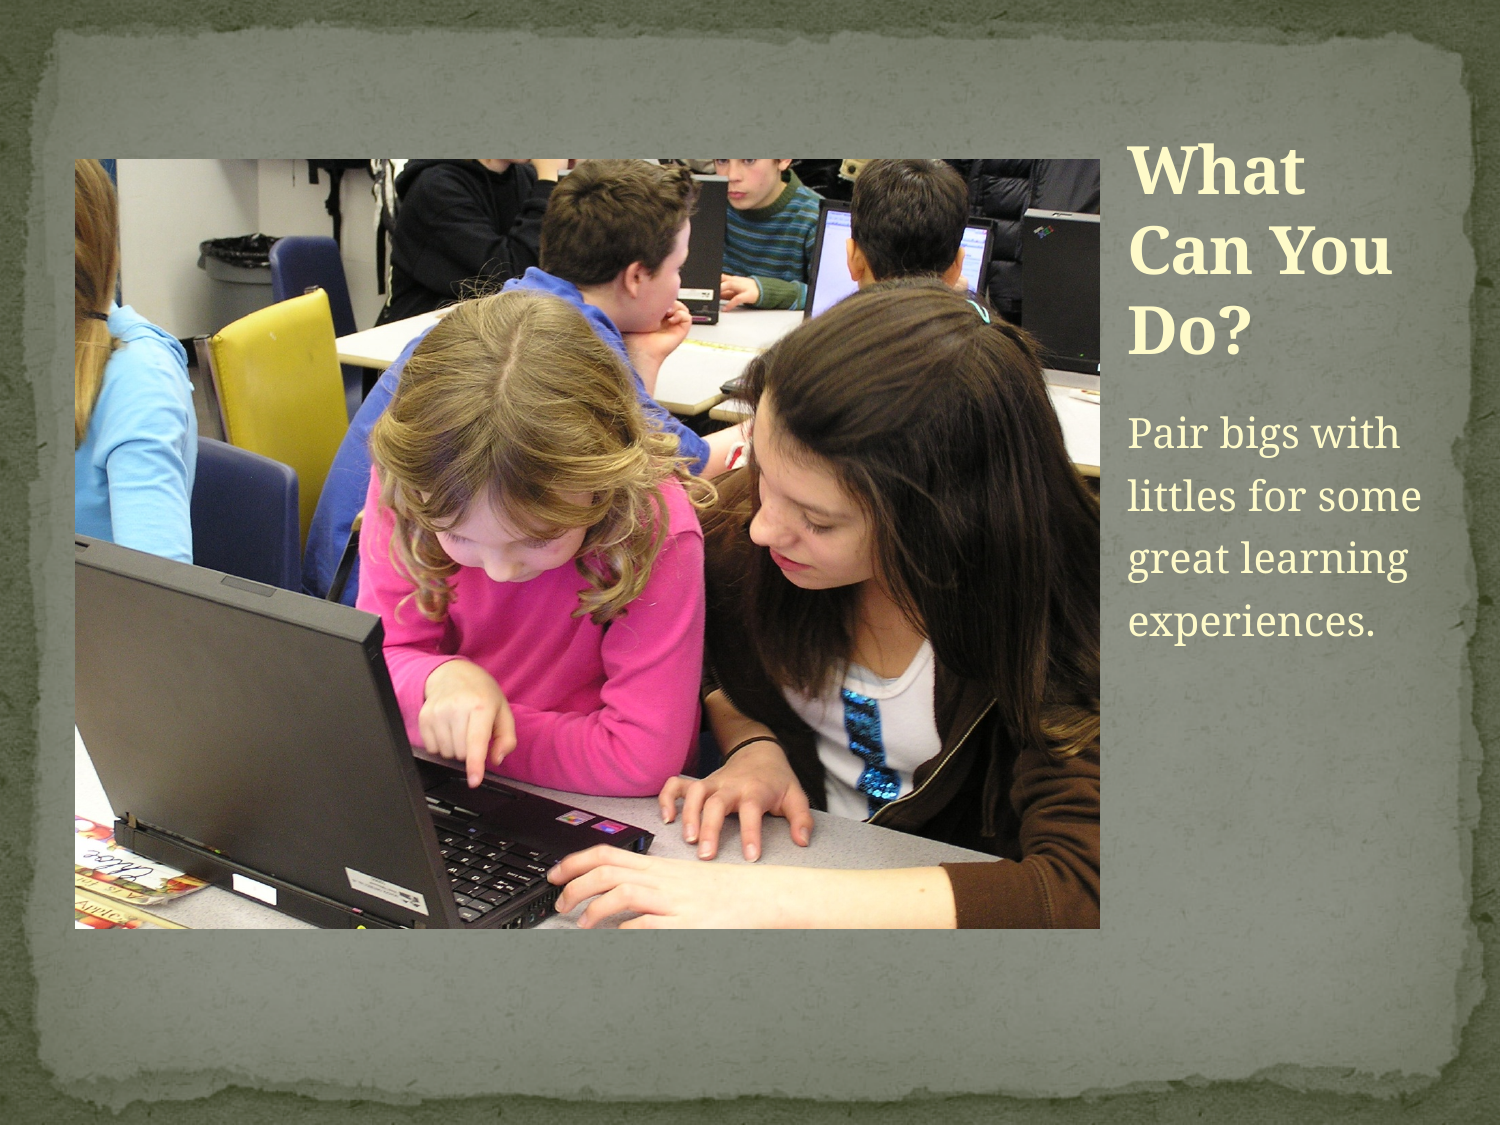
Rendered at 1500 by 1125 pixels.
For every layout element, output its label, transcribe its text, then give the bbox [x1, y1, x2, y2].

list Pair bigs with littles for some great learning experiences. [1112, 386, 1438, 875]
title What Can You Do? [1112, 74, 1438, 375]
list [77, 162, 1099, 926]
